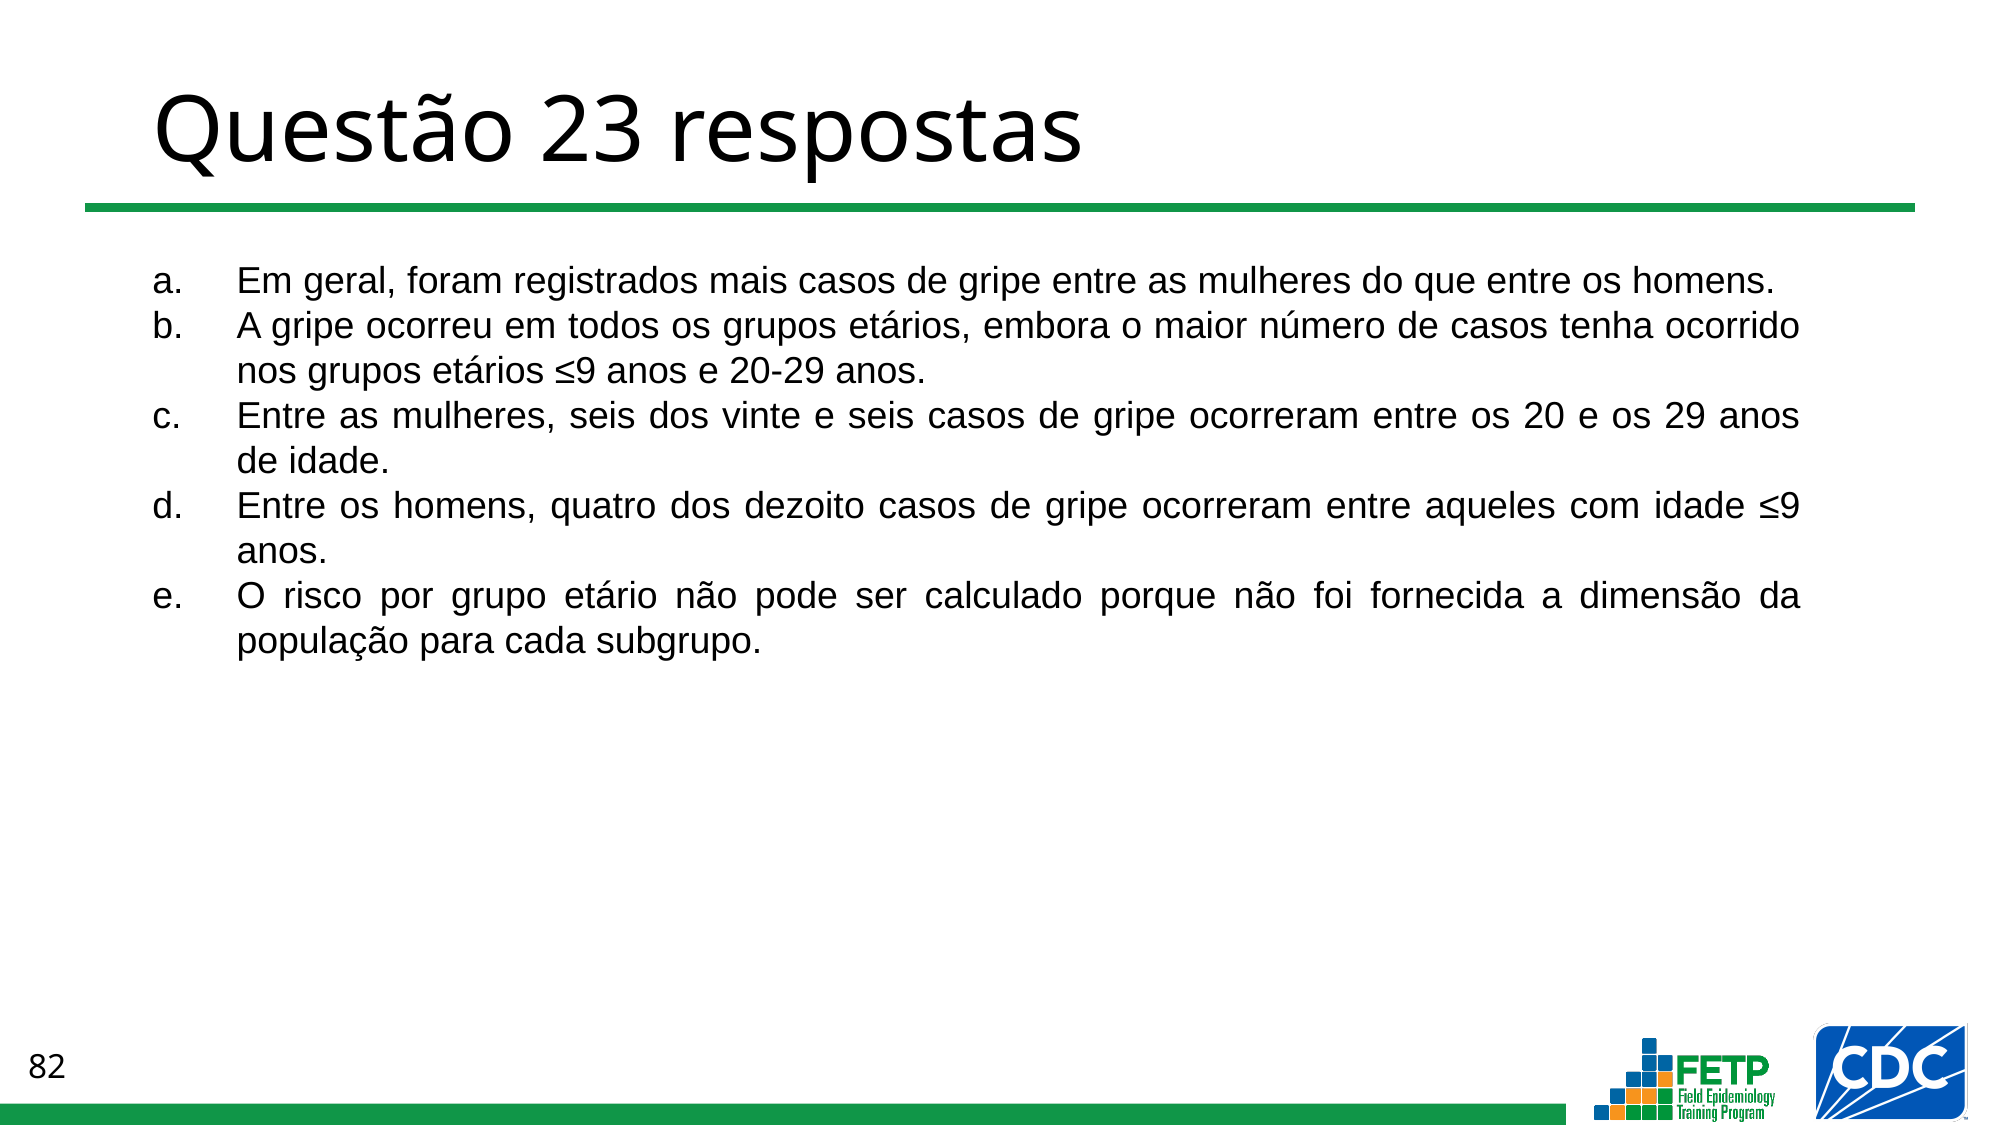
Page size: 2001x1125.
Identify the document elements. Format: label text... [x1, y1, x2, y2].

picture [1813, 1023, 1968, 1122]
picture [1594, 1050, 1775, 1122]
title Questão 23 respostas [137, 75, 1863, 207]
list Em geral, foram registrados mais casos de gripe entre as mulheres do que entre os homens. A gripe ocorreu em todos os grupos etários, embora o maior número de casos tenha ocorrido nos grupos etários ≤9 anos e 20-29 anos. Entre as mulheres, seis dos vinte e seis casos de gripe ocorreram entre os 20 e os 29 anos de idade. Entre os homens, quatro dos dezoito casos de gripe ocorreram entre aqueles com idade ≤9 anos. O risco por grupo etário não pode ser calculado porque não foi fornecida a dimensão da população para cada subgrupo. [137, 248, 1816, 1050]
